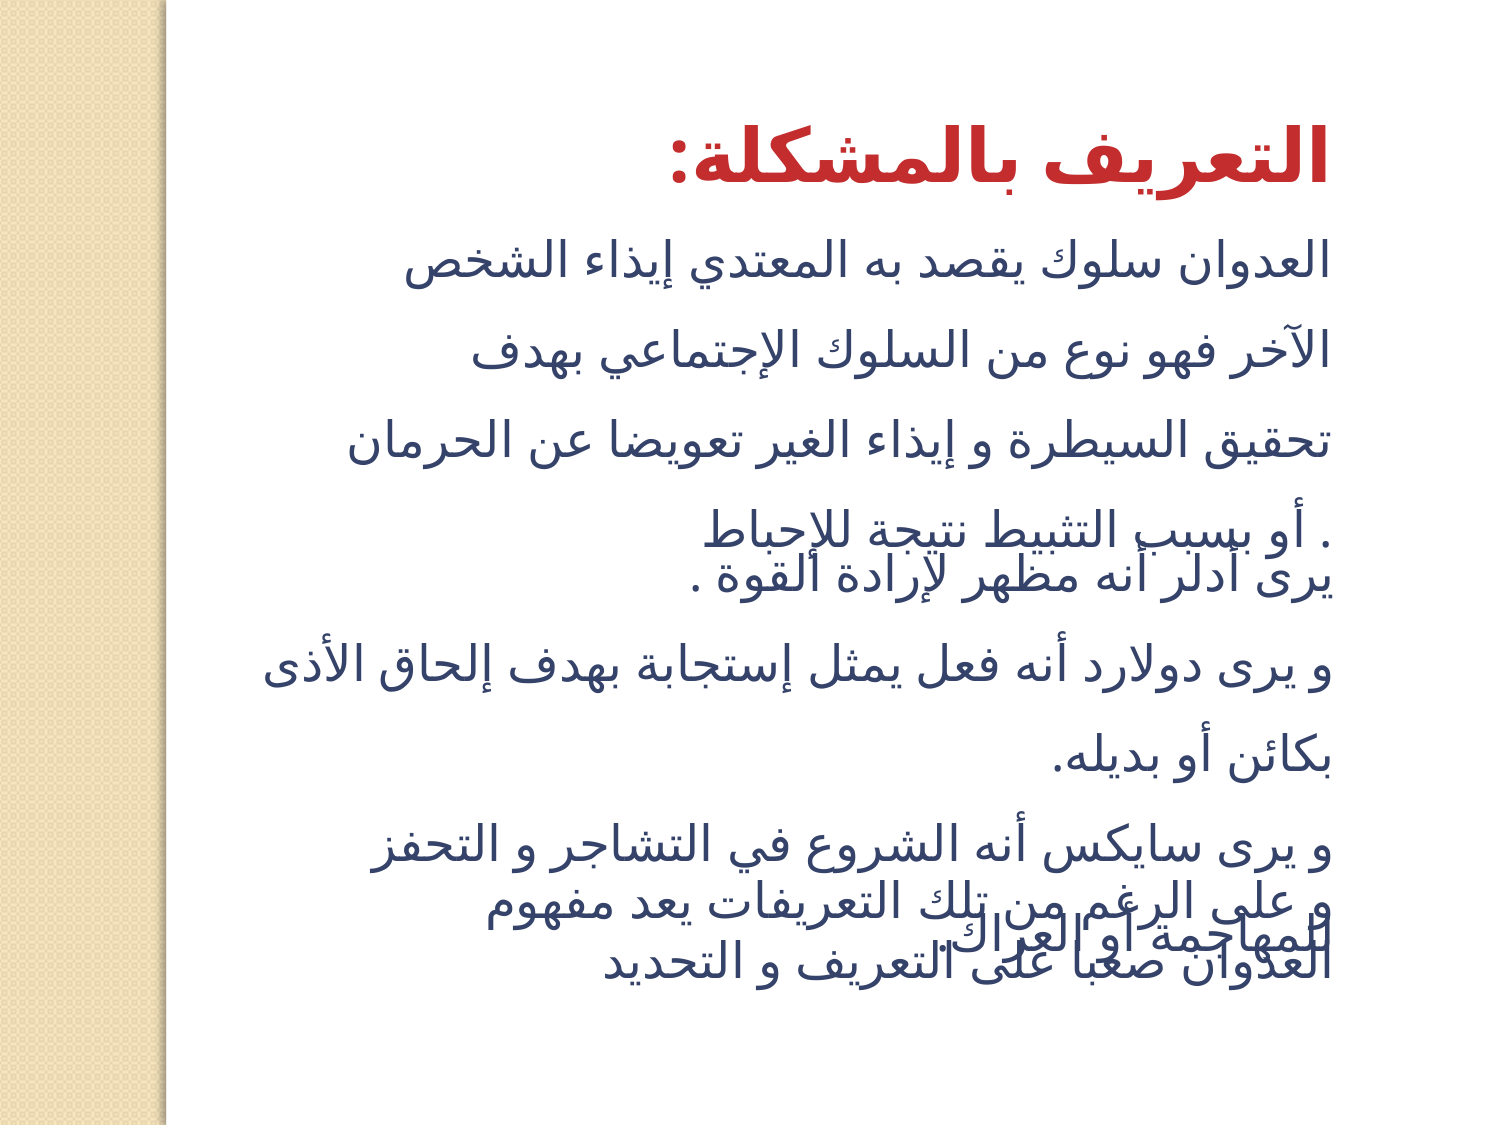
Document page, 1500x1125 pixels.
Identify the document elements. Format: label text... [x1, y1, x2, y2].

text_box و على الرغم من تلك التعريفات يعد مفهوم العدوان صعبا على التعريف و التحديد [324, 860, 1350, 996]
text_box التعريف بالمشكلة: العدوان سلوك يقصد به المعتدي إيذاء الشخص الآخر فهو نوع من السلوك الإجتماعي بهدف تحقيق السيطرة و إيذاء الغير تعويضا عن الحرمان أو بسبب التثبيط نتيجة للإحباط . [322, 99, 1348, 503]
text_box يرى أدلر أنه مظهر لإرادة القوة . و يرى دولارد أنه فعل يمثل إستجابة بهدف إلحاق الأذى بكائن أو بديله. و يرى سايكس أنه الشروع في التشاجر و التحفز للمهاجمة أو العراك. [187, 503, 1350, 969]
